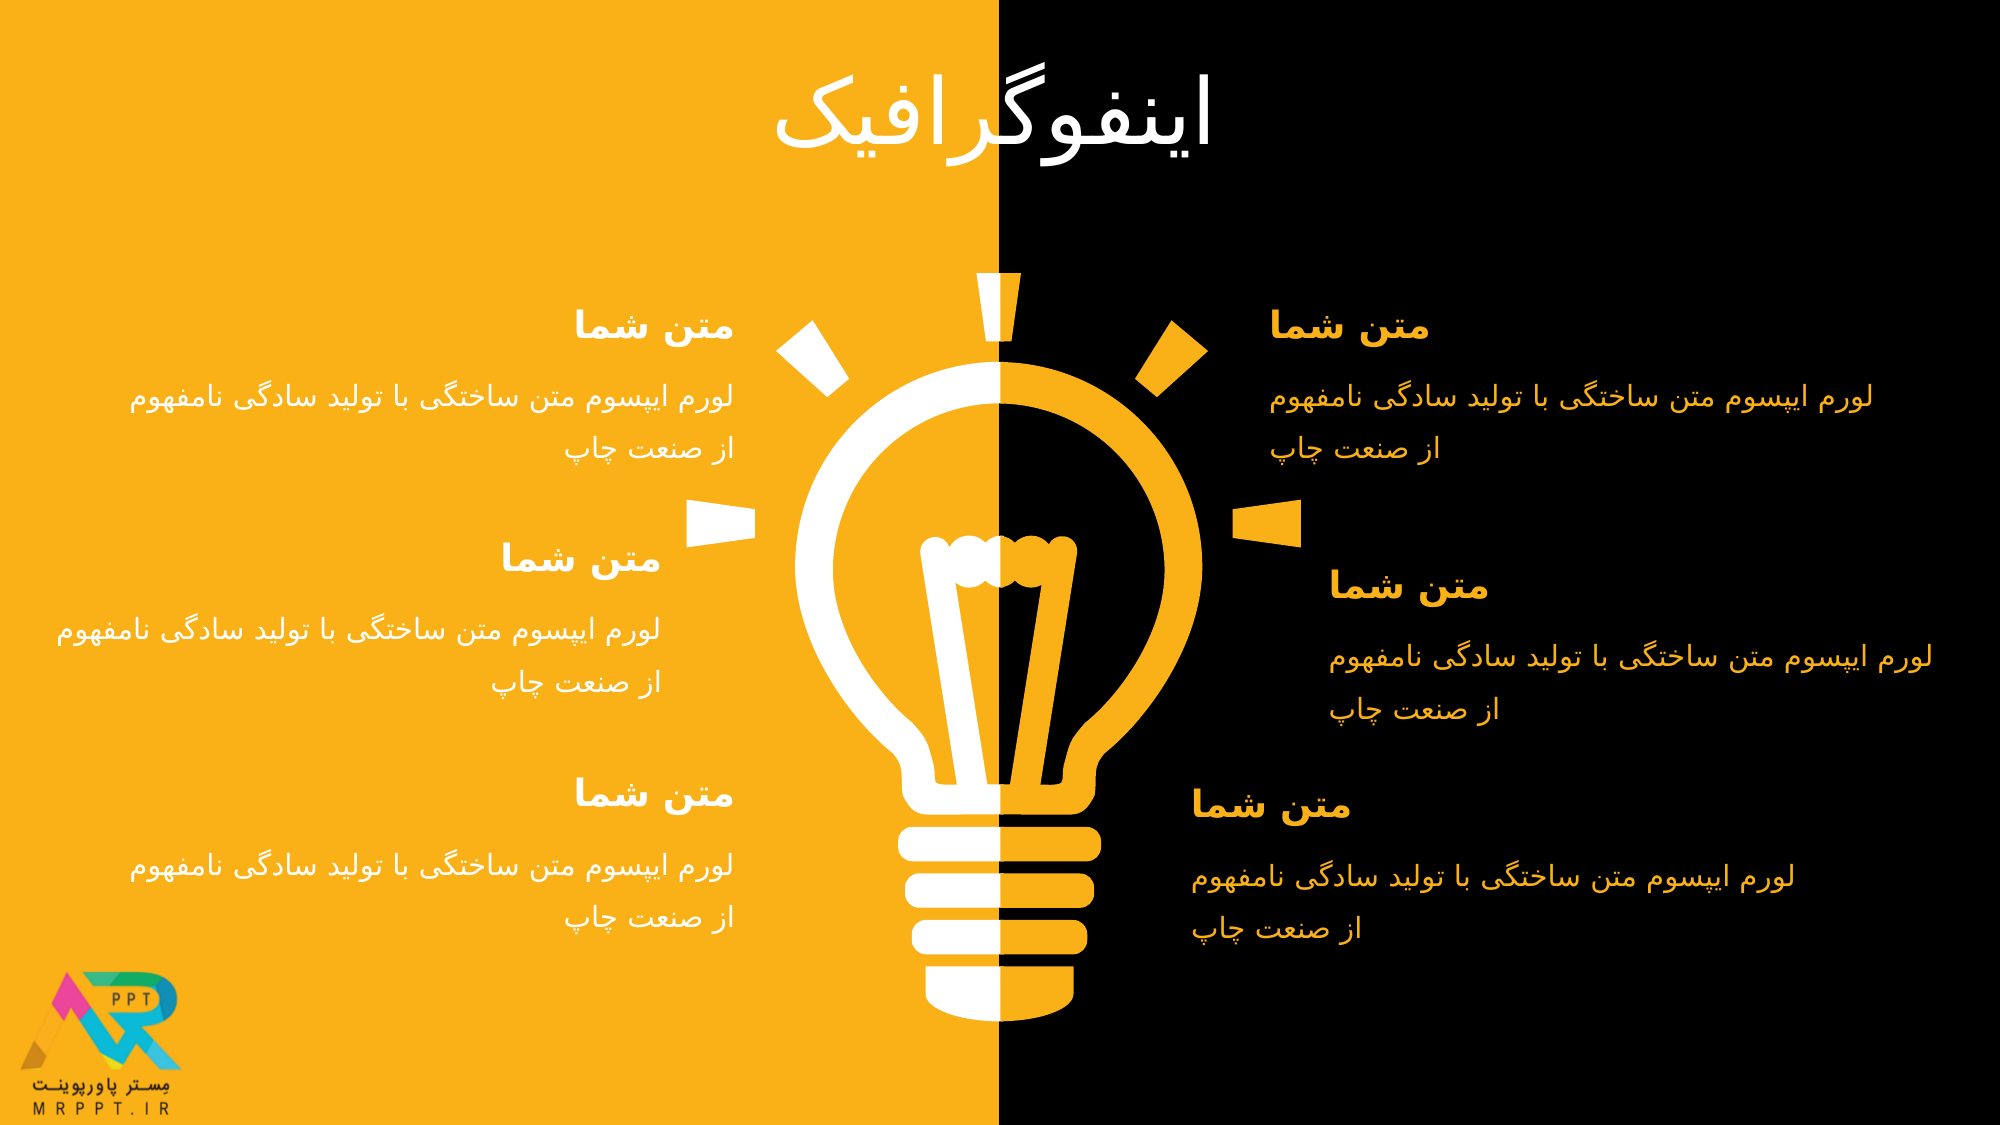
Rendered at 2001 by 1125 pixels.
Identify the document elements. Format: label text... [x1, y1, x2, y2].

text_box [0, 0, 1000, 1125]
text_box [999, 272, 1023, 343]
picture [0, 963, 200, 1125]
text_box [924, 965, 999, 1023]
text_box [999, 918, 1089, 956]
text_box [903, 872, 999, 909]
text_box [1176, 749, 1814, 953]
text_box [112, 272, 750, 471]
text_box [999, 825, 1103, 863]
text_box [897, 825, 999, 863]
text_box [112, 741, 750, 940]
text_box [999, 872, 1096, 909]
text_box [685, 498, 756, 549]
text_box اینفوگرافیک [692, 45, 1298, 170]
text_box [39, 506, 677, 704]
text_box [910, 918, 999, 956]
text_box [999, 360, 1204, 816]
text_box [1133, 318, 1210, 399]
text_box [975, 271, 1006, 343]
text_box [1254, 272, 1893, 473]
text_box [1231, 498, 1302, 549]
text_box [794, 360, 999, 816]
text_box [774, 318, 851, 399]
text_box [1313, 530, 1952, 734]
text_box [999, 965, 1075, 1023]
